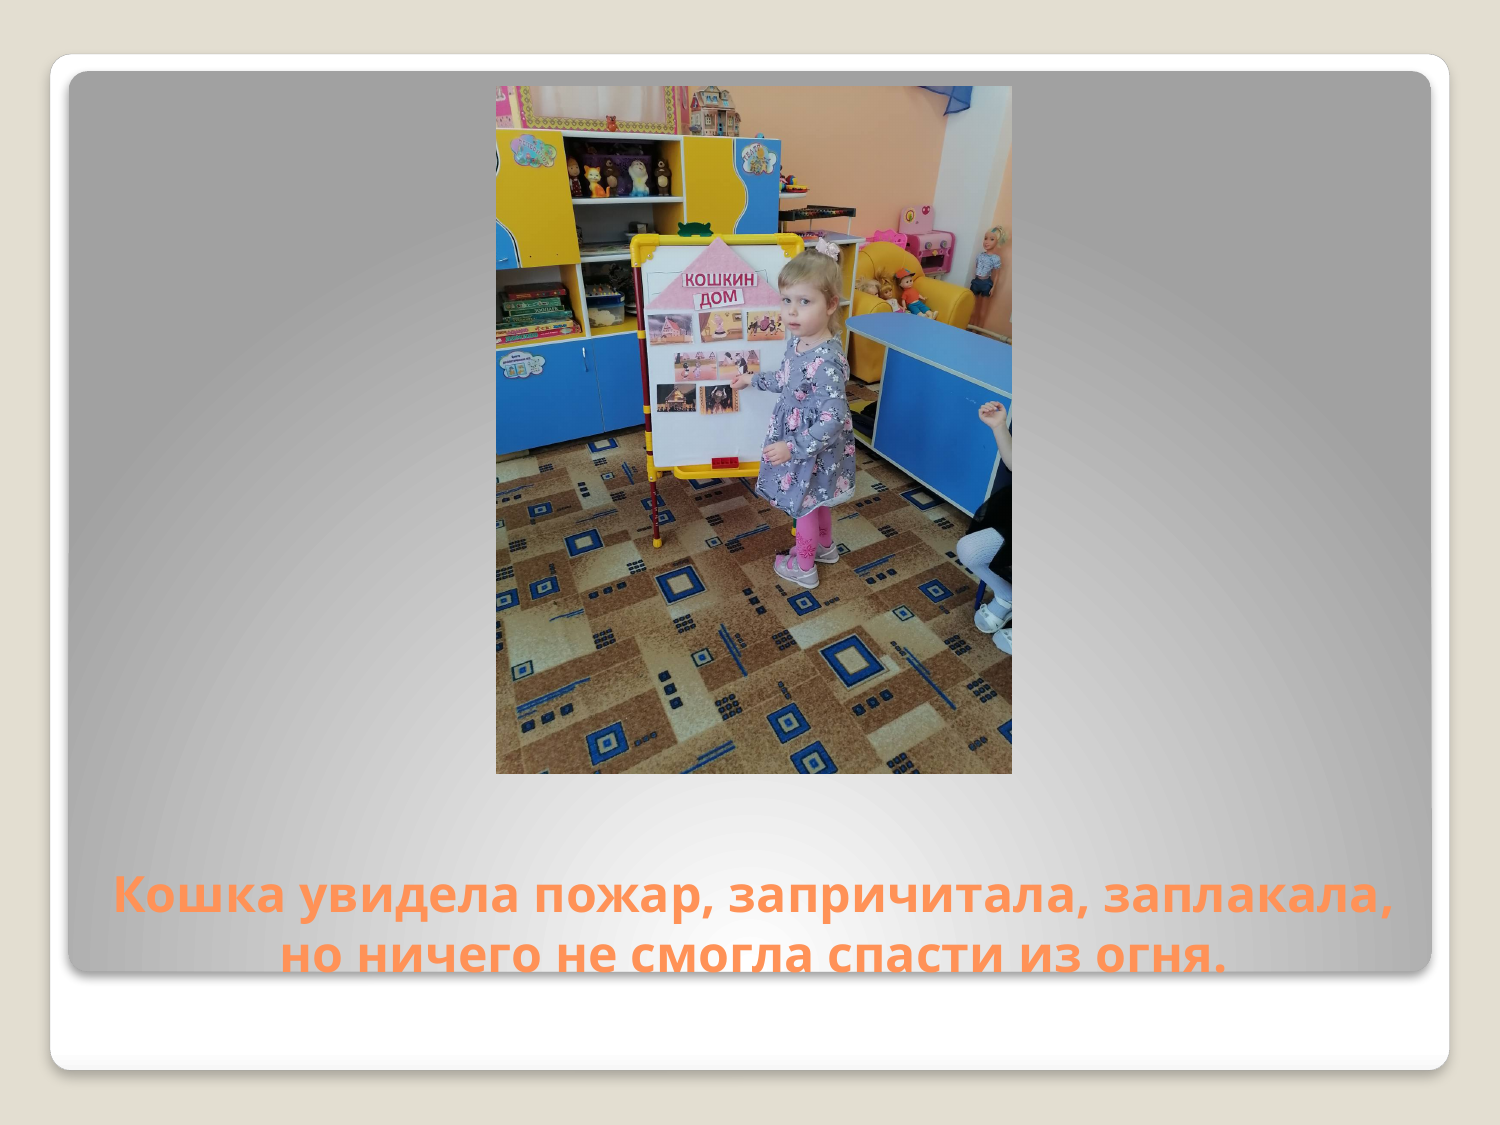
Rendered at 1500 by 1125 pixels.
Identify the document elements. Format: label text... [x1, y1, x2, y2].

title Кошка увидела пожар, запричитала, заплакала, но ничего не смогла спасти из огня. [82, 817, 1425, 990]
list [495, 86, 1012, 775]
